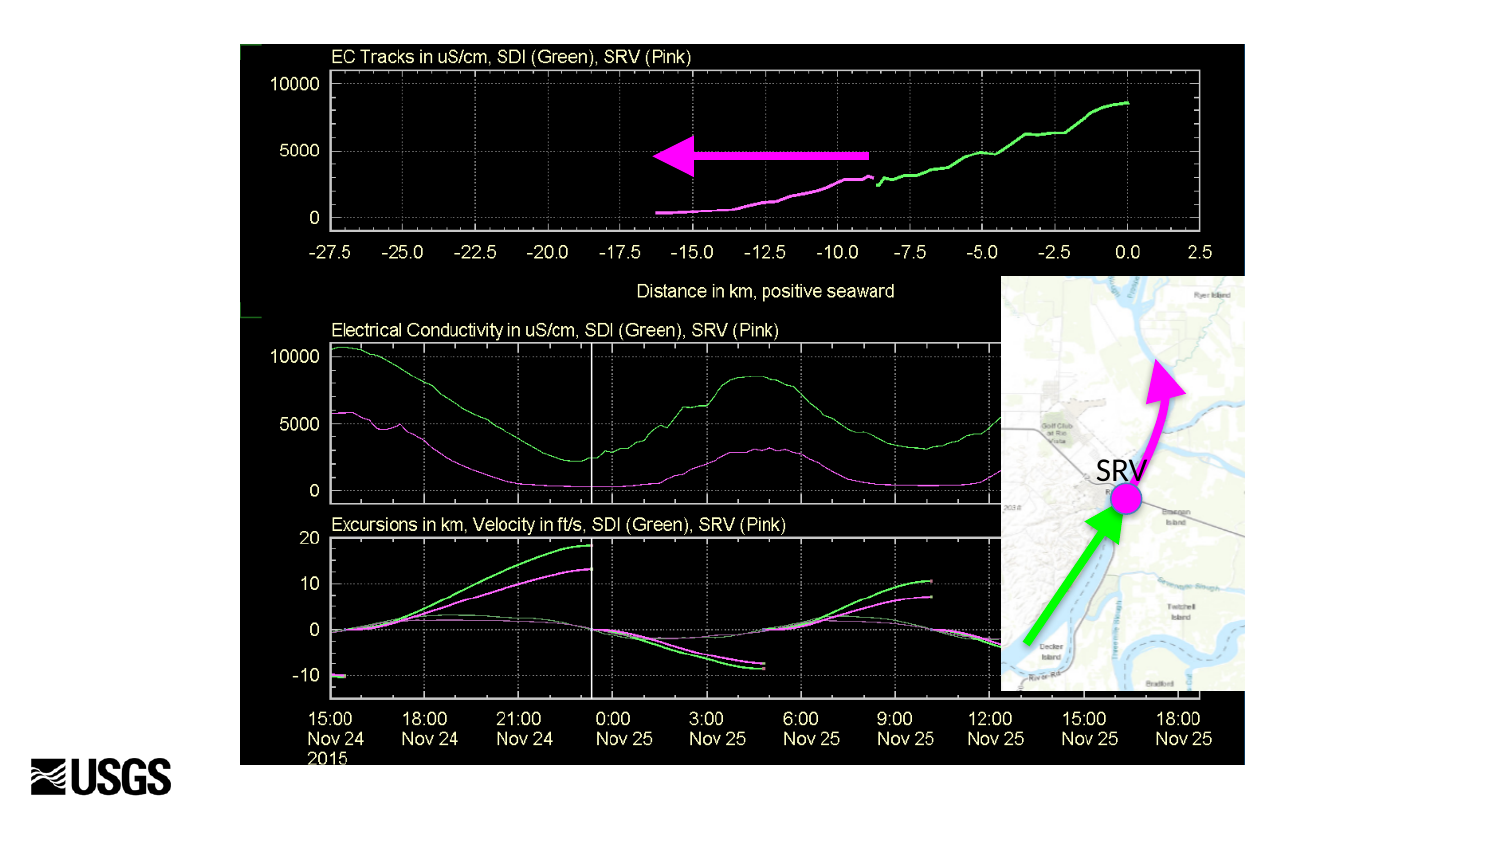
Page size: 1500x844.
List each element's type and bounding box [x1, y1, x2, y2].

picture [0, 0, 1500, 844]
text_box [1025, 498, 1126, 645]
